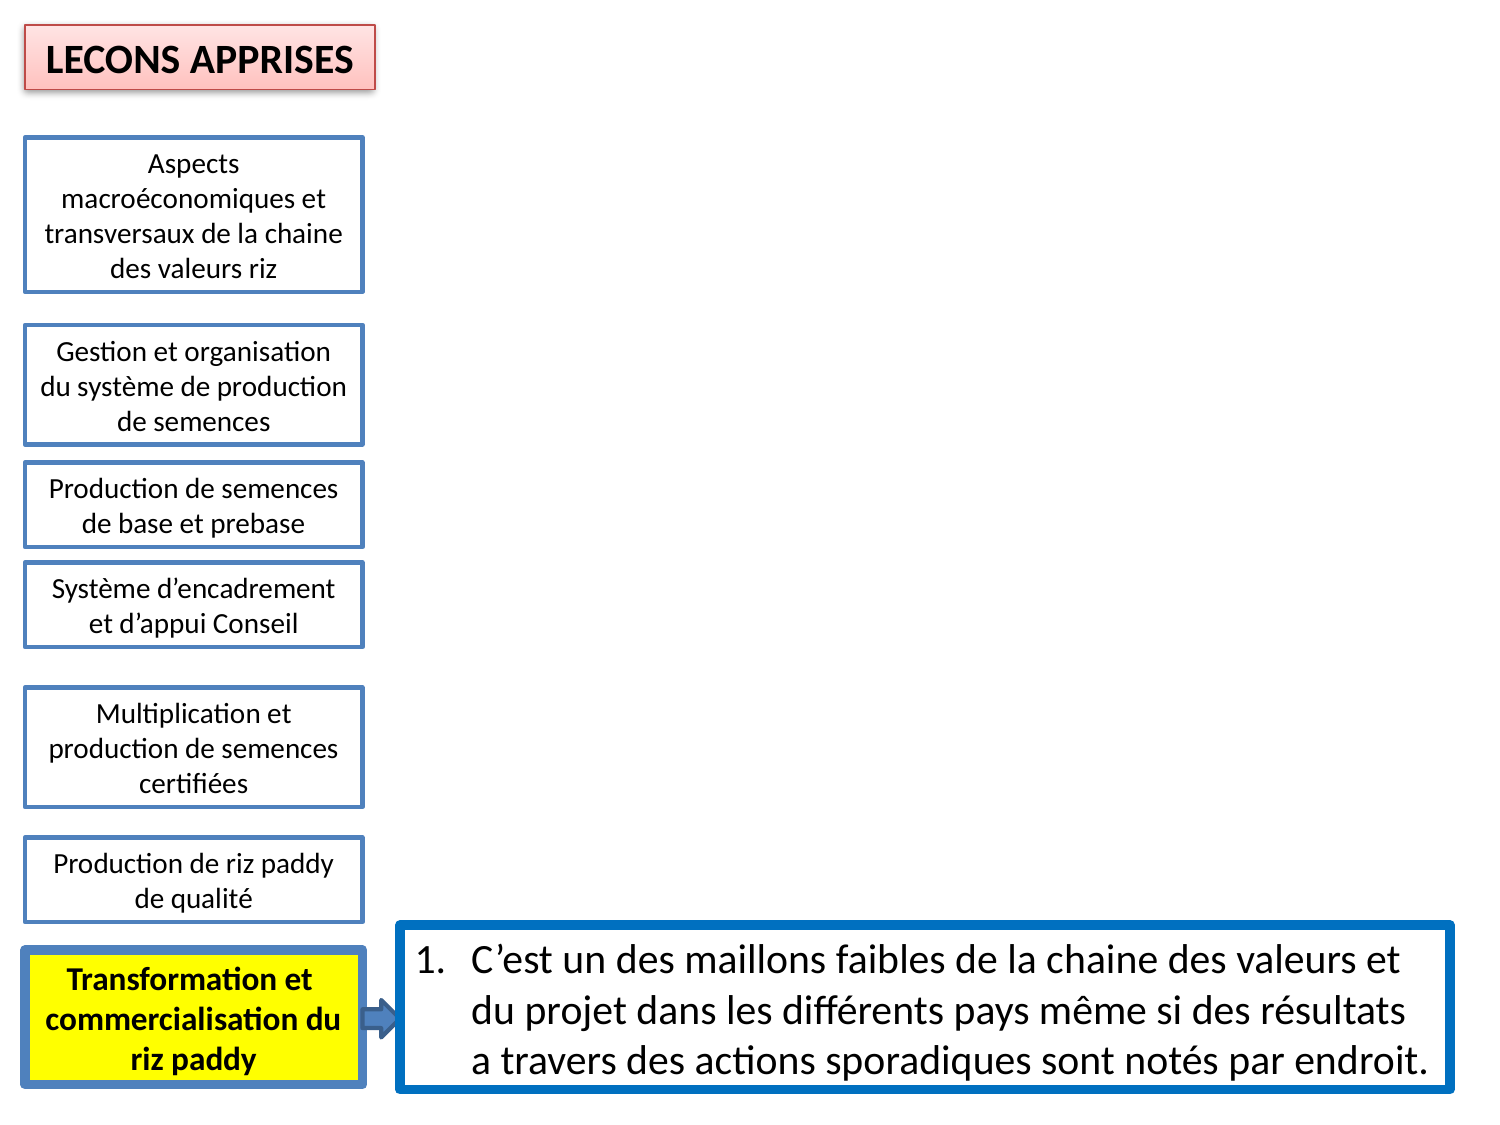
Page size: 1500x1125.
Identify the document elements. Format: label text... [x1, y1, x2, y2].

text_box Système d’encadrement et d’appui Conseil [23, 560, 365, 649]
text_box [360, 998, 399, 1040]
text_box Multiplication et production de semences certifiées [23, 685, 365, 809]
text_box Aspects macroéconomiques et transversaux de la chaine des valeurs riz [23, 135, 365, 294]
text_box Transformation et commercialisation du riz paddy [23, 948, 365, 1087]
text_box Gestion et organisation du système de production de semences [23, 323, 365, 447]
text_box Production de riz paddy de qualité [23, 835, 365, 924]
text_box C’est un des maillons faibles de la chaine des valeurs et du projet dans les différents pays même si des résultats a travers des actions sporadiques sont notés par endroit. [399, 924, 1450, 1090]
text_box Production de semences de base et prebase [23, 460, 365, 549]
text_box LECONS APPRISES [24, 24, 376, 90]
